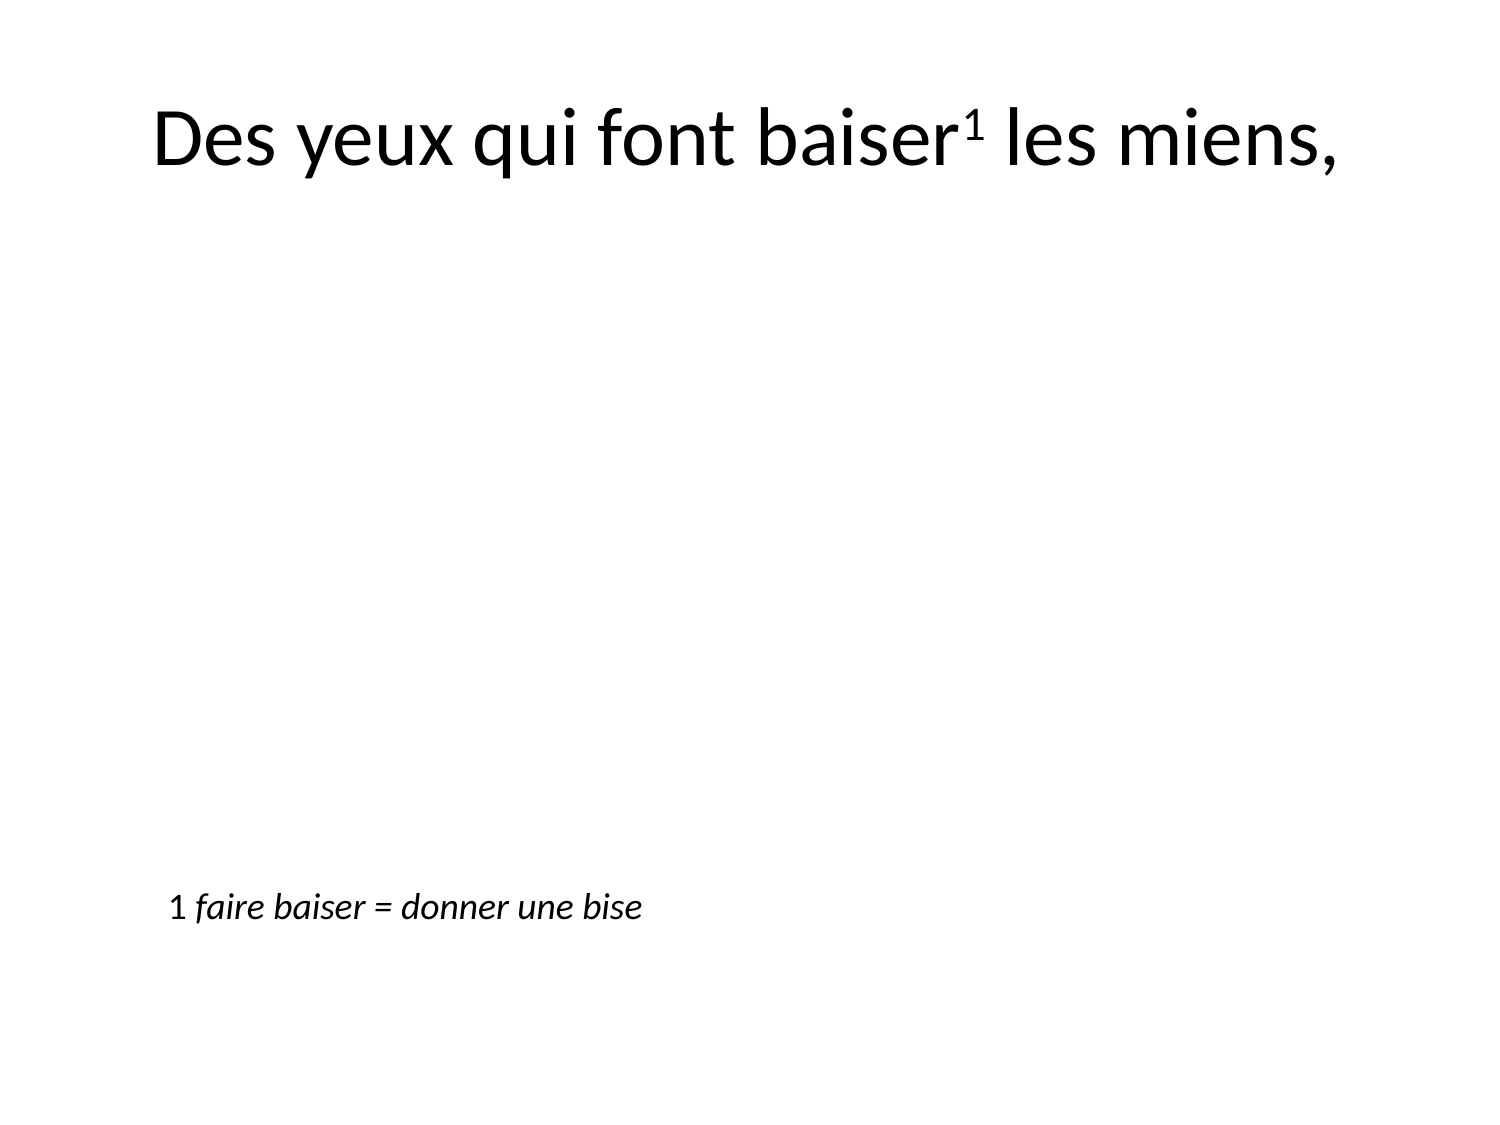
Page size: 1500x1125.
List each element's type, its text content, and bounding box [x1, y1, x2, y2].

text_box Des yeux qui font baiser1 les miens, [137, 75, 1500, 390]
text_box 1 faire baiser = donner une bise [153, 874, 658, 935]
